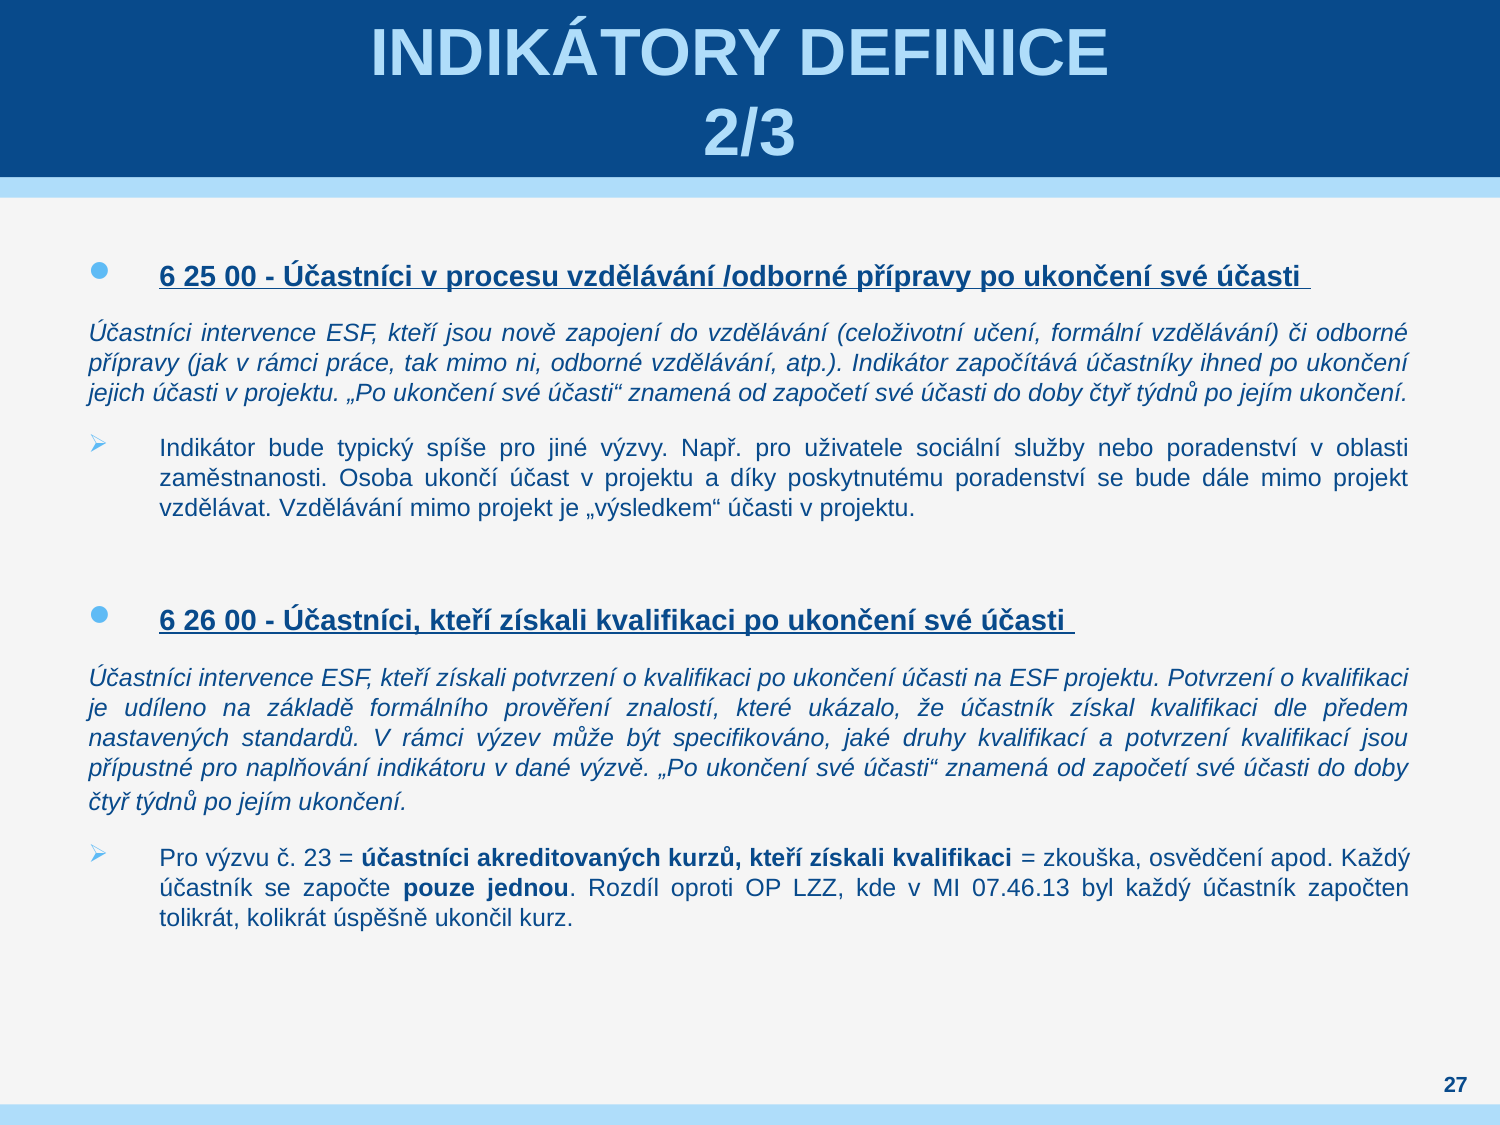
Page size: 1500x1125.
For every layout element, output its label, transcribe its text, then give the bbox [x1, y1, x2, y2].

title Indikátory definice 2/3 [59, 0, 1441, 178]
slide_number 27 [1417, 1068, 1495, 1099]
list 6 25 00 - Účastníci v procesu vzdělávání /odborné přípravy po ukončení své účasti Účastníci intervence ESF, kteří jsou nově zapojení do vzdělávání (celoživotní učení, formální vzdělávání) či odborné přípravy (jak v rámci práce, tak mimo ni, odborné vzdělávání, atp.). Indikátor započítává účastníky ihned po ukončení jejich účasti v projektu. „Po ukončení své účasti“ znamená od započetí své účasti do doby čtyř týdnů po jejím ukončení. Indikátor bude typický spíše pro jiné výzvy. Např. pro uživatele sociální služby nebo poradenství v oblasti zaměstnanosti. Osoba ukončí účast v projektu a díky poskytnutému poradenství se bude dále mimo projekt vzdělávat. Vzdělávání mimo projekt je „výsledkem“ účasti v projektu. 6 26 00 - Účastníci, kteří získali kvalifikaci po ukončení své účasti Účastníci intervence ESF, kteří získali potvrzení o kvalifikaci po ukončení účasti na ESF projektu. Potvrzení o kvalifikaci je udíleno na základě formálního prověření znalostí, které ukázalo, že účastník získal kvalifikaci dle předem nastavených standardů. V rámci výzev může být specifikováno, jaké druhy kvalifikací a potvrzení kvalifikací jsou přípustné pro naplňování indikátoru v dané výzvě. „Po ukončení své účasti“ znamená od započetí své účasti do doby čtyř týdnů po jejím ukončení. Pro výzvu č. 23 = účastníci akreditovaných kurzů, kteří získali kvalifikaci = zkouška, osvědčení apod. Každý účastník se započte pouze jednou. Rozdíl oproti OP LZZ, kde v MI 07.46.13 byl každý účastník započten tolikrát, kolikrát úspěšně ukončil kurz. [88, 231, 1412, 1004]
